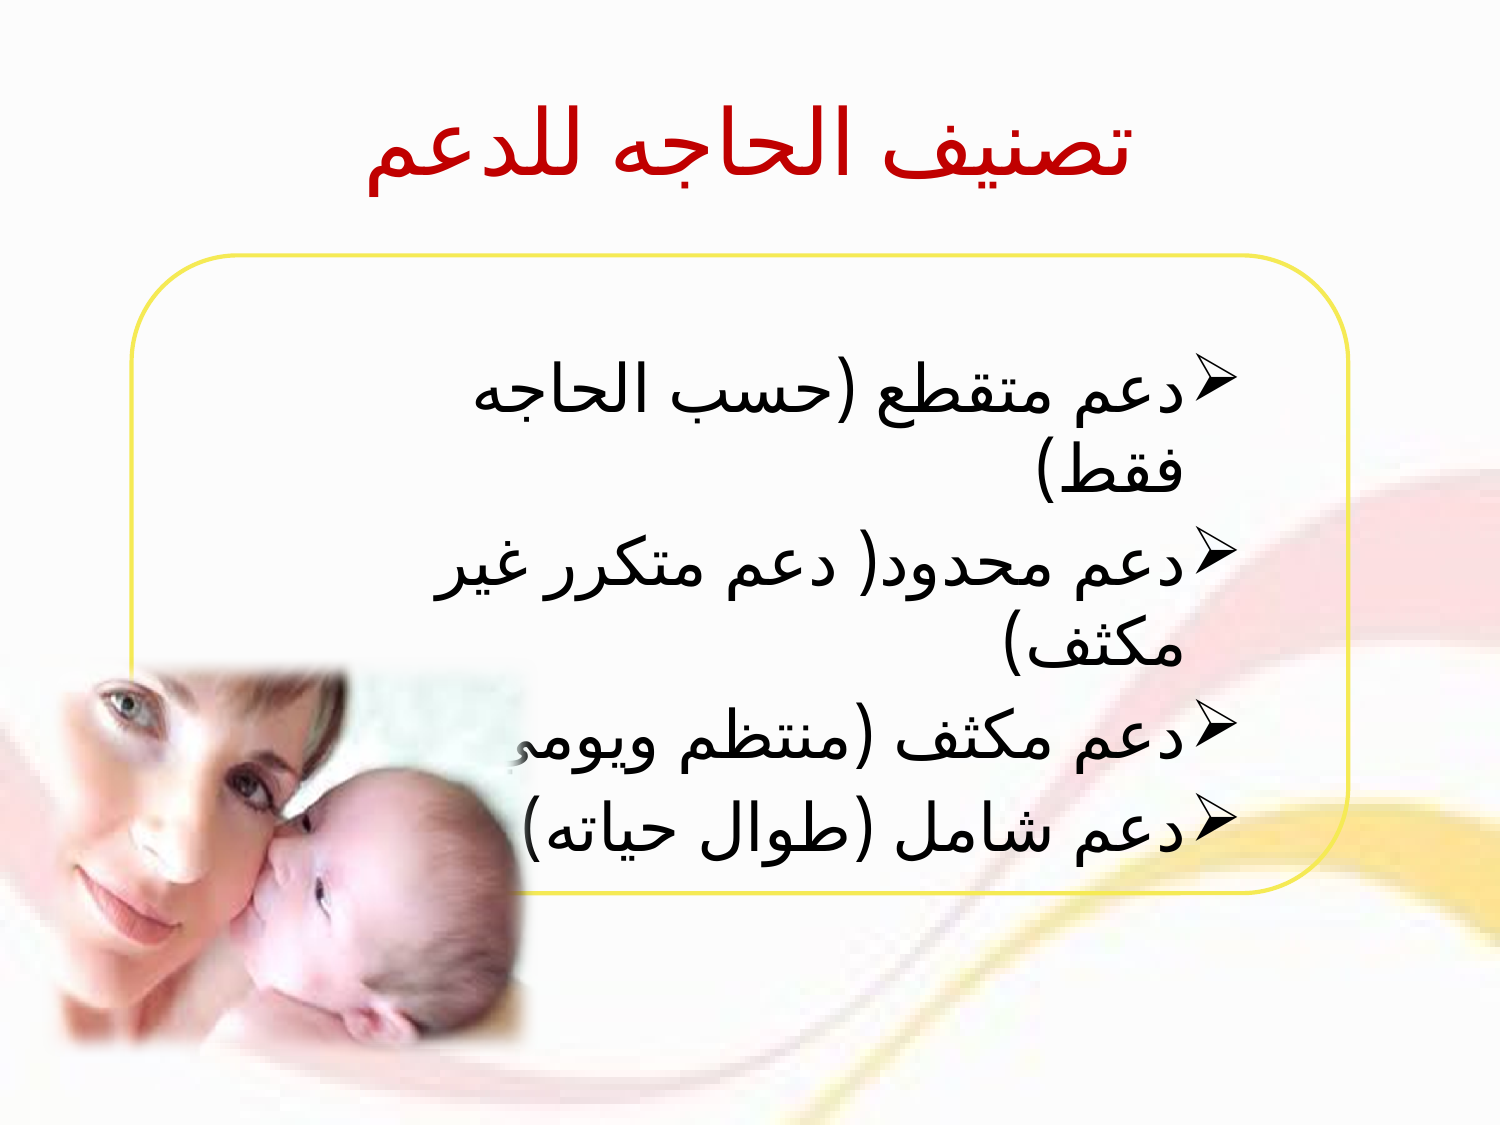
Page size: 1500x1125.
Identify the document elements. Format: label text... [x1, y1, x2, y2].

text_box [129, 253, 1351, 896]
text_box دعم متقطع (حسب الحاجه فقط) دعم محدود( دعم متكرر غير مكثف) دعم مكثف (منتظم ويومي ) دعم شامل (طوال حياته) [371, 338, 1258, 873]
picture [0, 0, 1500, 1125]
title تصنيف الحاجه للدعم [75, 45, 1425, 233]
